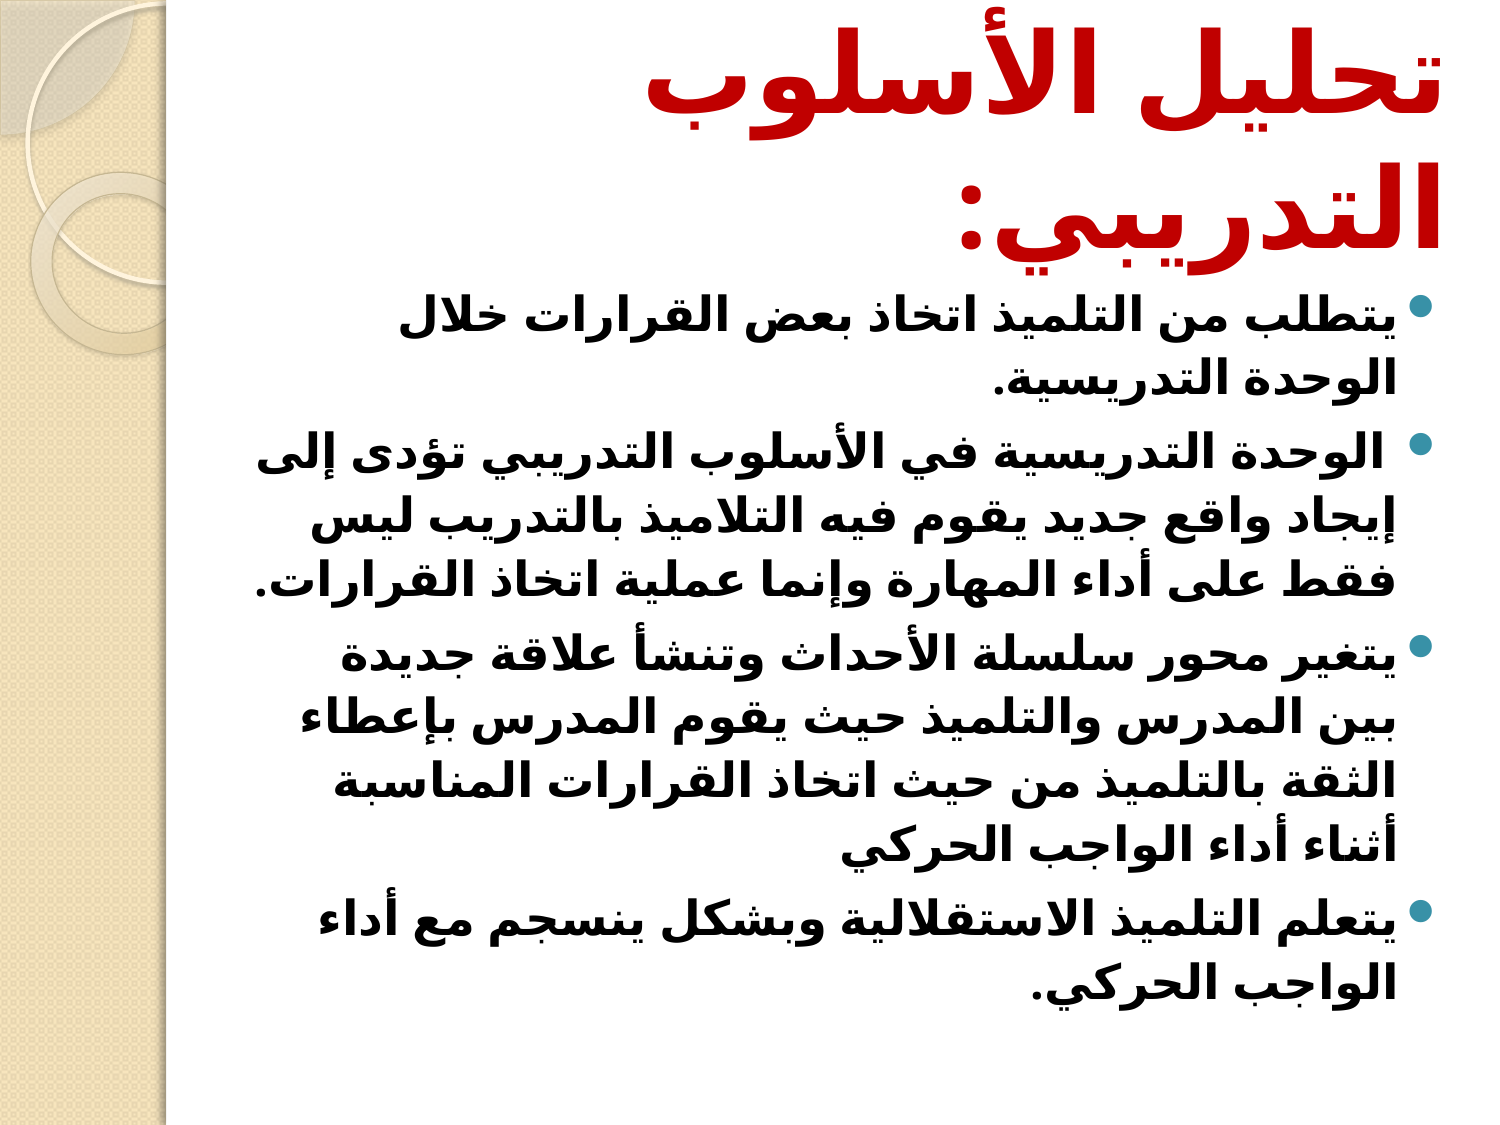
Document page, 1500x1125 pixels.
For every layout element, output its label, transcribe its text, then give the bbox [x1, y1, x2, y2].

title تحليل الأسلوب التدريبي: [234, 70, 1464, 202]
list يتطلب من التلميذ اتخاذ بعض القرارات خلال الوحدة التدريسية. الوحدة التدريسية في الأسلوب التدريبي تؤدى إلى إيجاد واقع جديد يقوم فيه التلاميذ بالتدريب ليس فقط على أداء المهارة وإنما عملية اتخاذ القرارات. يتغير محور سلسلة الأحداث وتنشأ علاقة جديدة بين المدرس والتلميذ حيث يقوم المدرس بإعطاء الثقة بالتلميذ من حيث اتخاذ القرارات المناسبة أثناء أداء الواجب الحركي يتعلم التلميذ الاستقلالية وبشكل ينسجم مع أداء الواجب الحركي. [234, 269, 1465, 1029]
